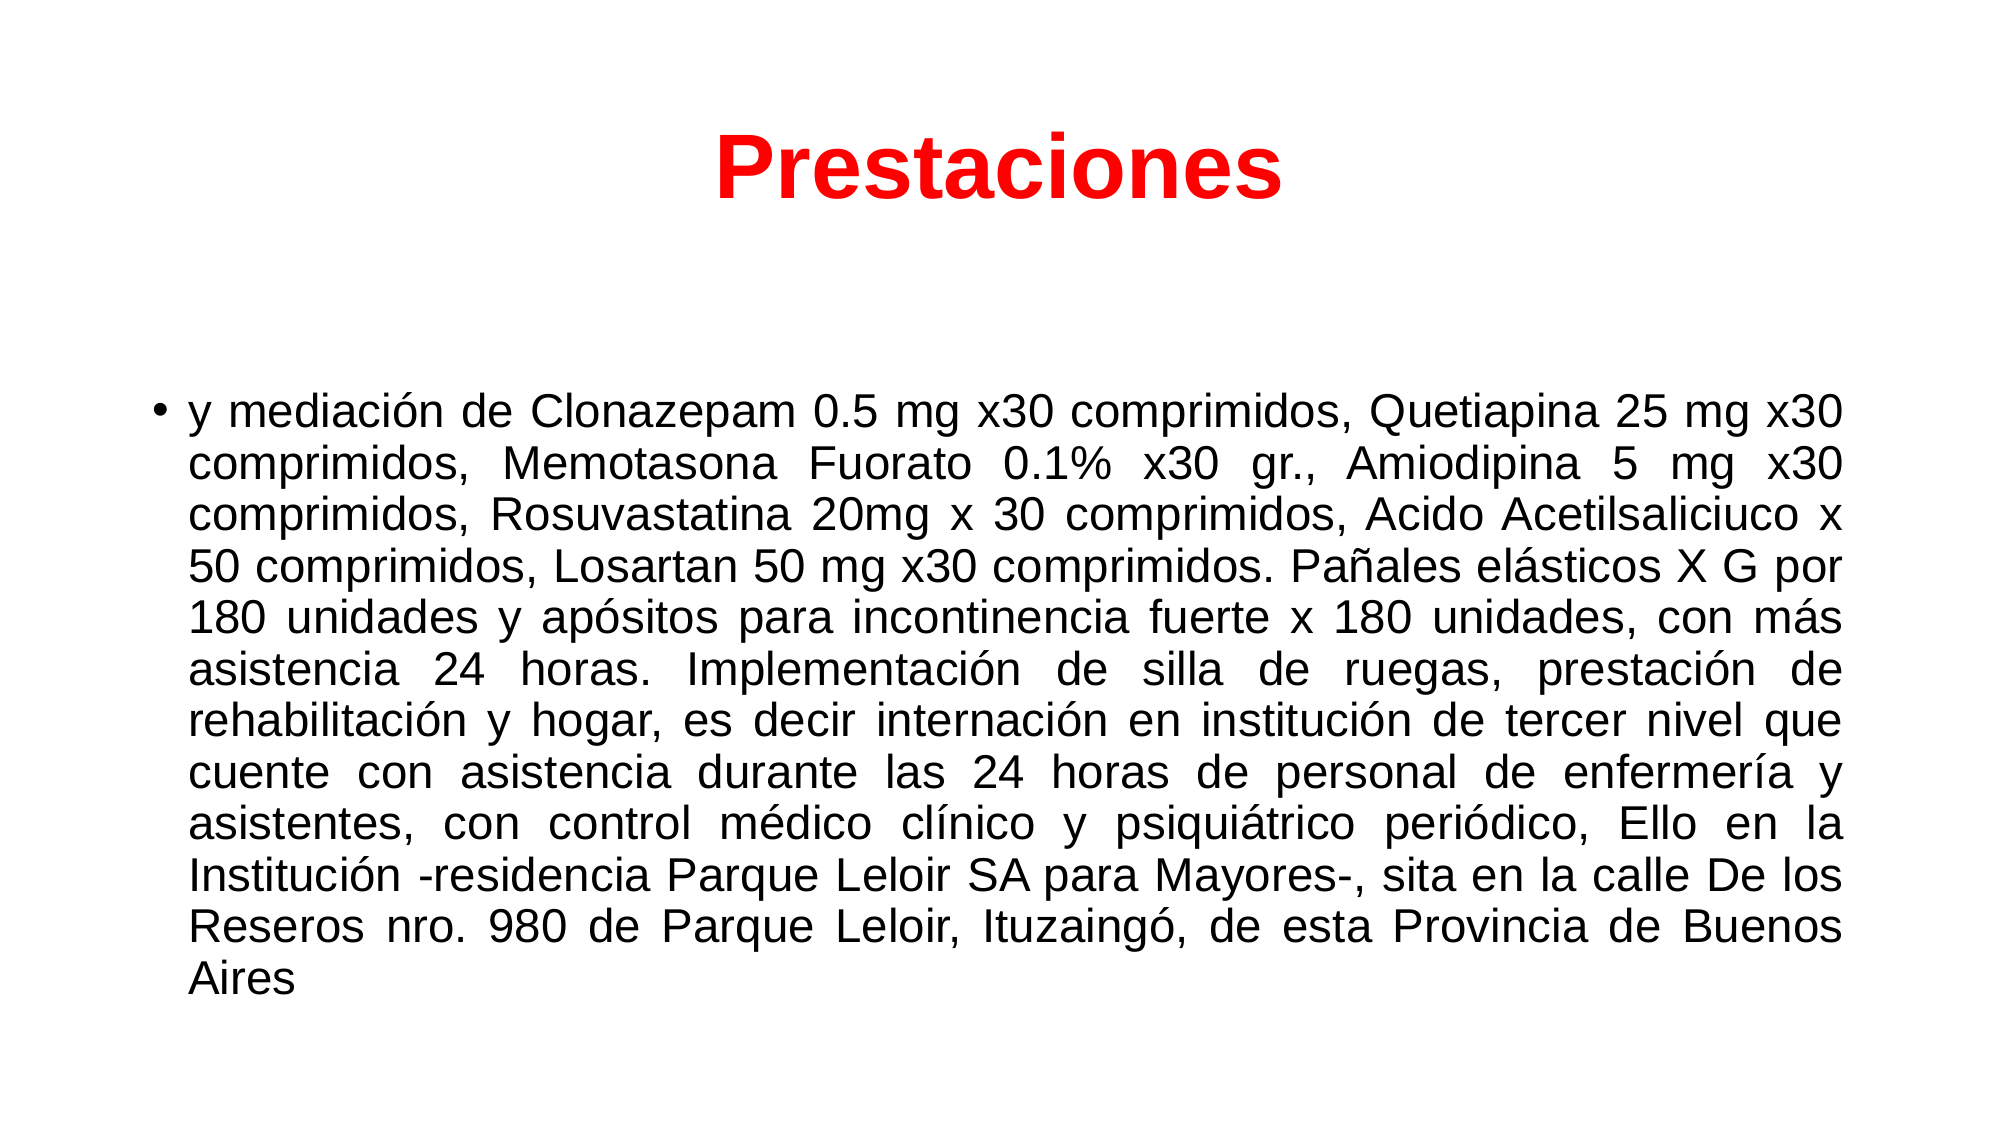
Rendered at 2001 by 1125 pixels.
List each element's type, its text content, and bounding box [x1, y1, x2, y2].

list y mediación de Clonazepam 0.5 mg x30 comprimidos, Quetiapina 25 mg x30 comprimidos, Memotasona Fuorato 0.1% x30 gr., Amiodipina 5 mg x30 comprimidos, Rosuvastatina 20mg x 30 comprimidos, Acido Acetilsaliciuco x 50 comprimidos, Losartan 50 mg x30 comprimidos. Pañales elásticos X G por 180 unidades y apósitos para incontinencia fuerte x 180 unidades, con más asistencia 24 horas. Implementación de silla de ruegas, prestación de rehabilitación y hogar, es decir internación en institución de tercer nivel que cuente con asistencia durante las 24 horas de personal de enfermería y asistentes, con control médico clínico y psiquiátrico periódico, Ello en la Institución -residencia Parque Leloir SA para Mayores-, sita en la calle De los Reseros nro. 980 de Parque Leloir, Ituzaingó, de esta Provincia de Buenos Aires [137, 299, 1863, 1014]
title Prestaciones [137, 59, 1863, 278]
